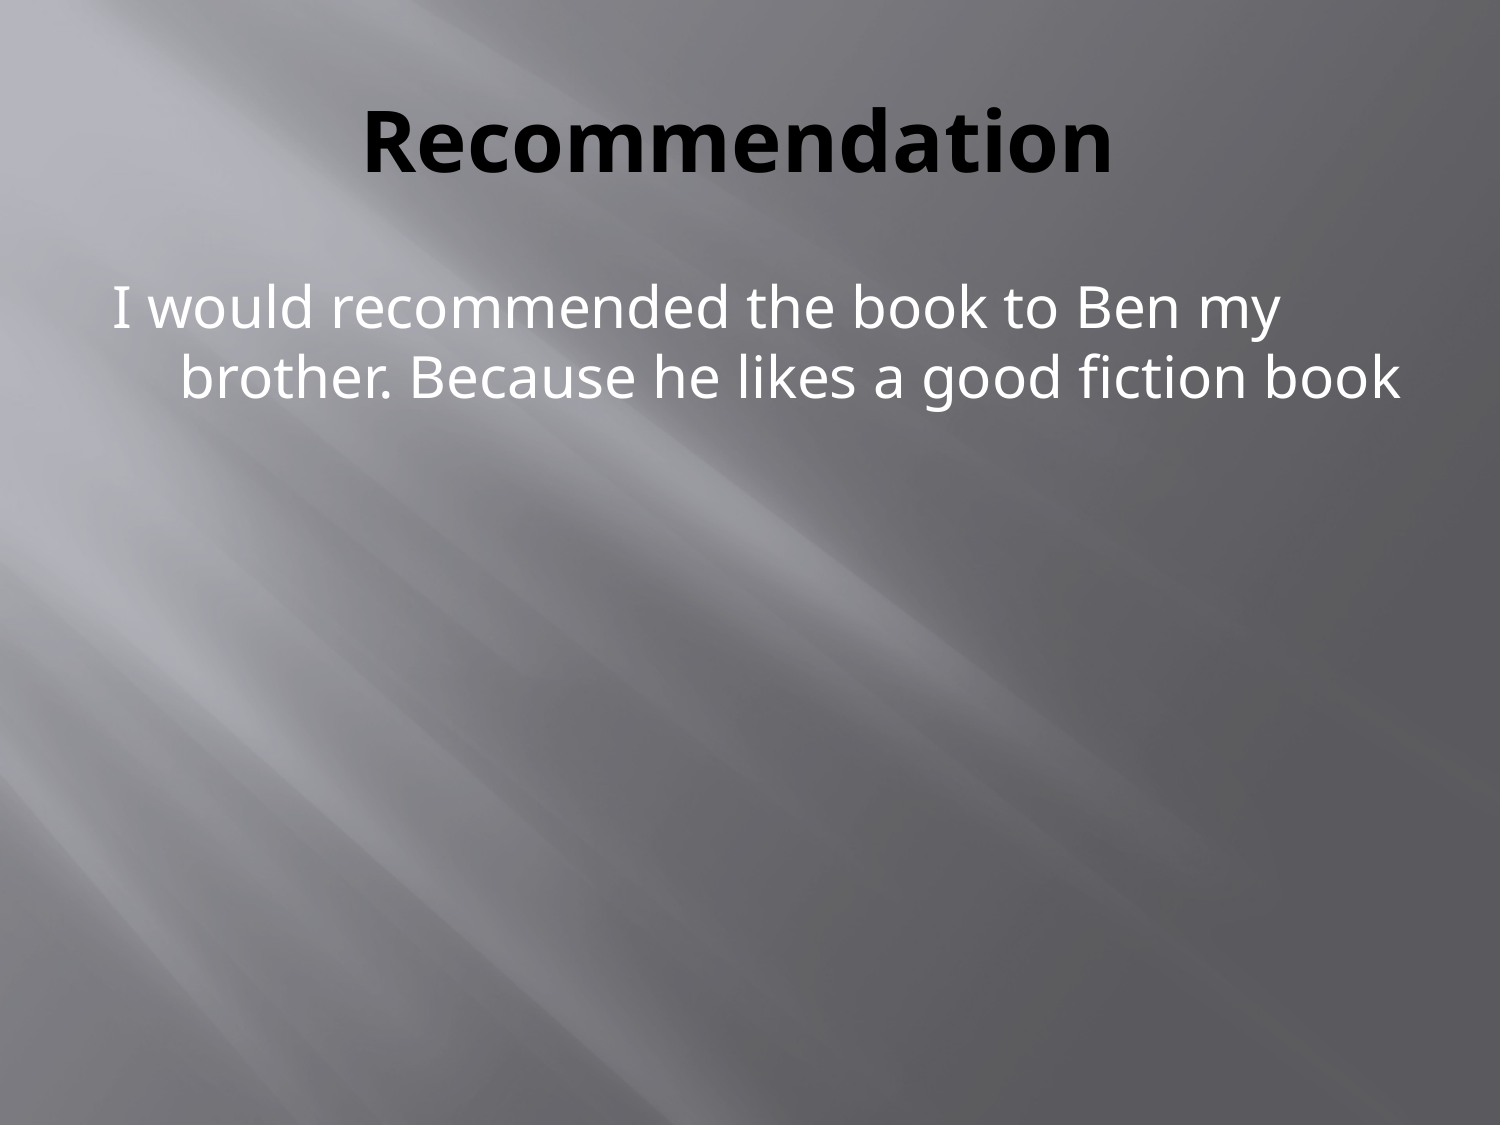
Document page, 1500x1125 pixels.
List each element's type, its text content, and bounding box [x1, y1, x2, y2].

title Recommendation [75, 45, 1425, 233]
list I would recommended the book to Ben my brother. Because he likes a good fiction book [75, 262, 1425, 1035]
